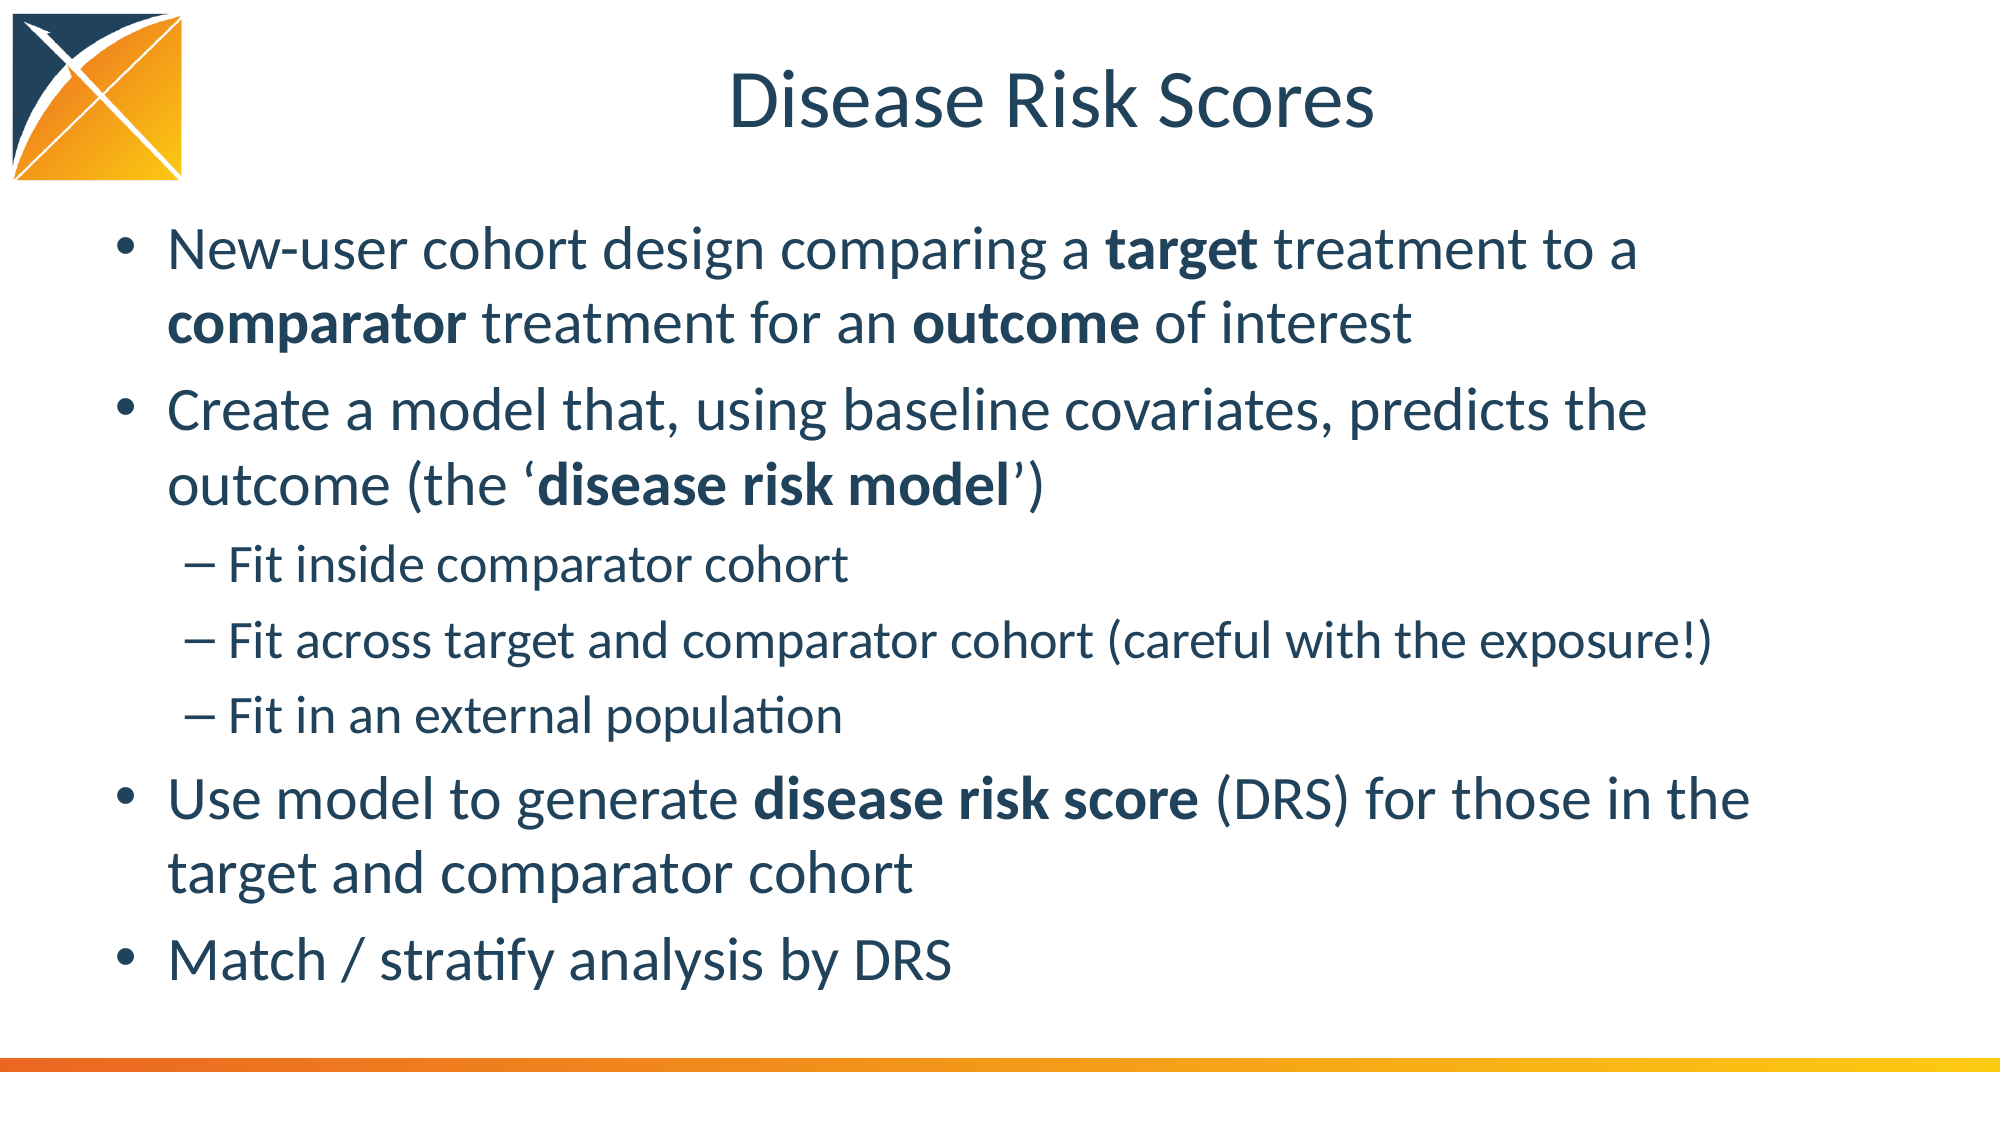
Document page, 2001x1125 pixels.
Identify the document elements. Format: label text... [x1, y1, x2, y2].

title Disease Risk Scores [205, 24, 1900, 163]
picture [0, 0, 206, 200]
list New-user cohort design comparing a target treatment to a comparator treatment for an outcome of interest Create a model that, using baseline covariates, predicts the outcome (the ‘disease risk model’) Fit inside comparator cohort Fit across target and comparator cohort (careful with the exposure!) Fit in an external population Use model to generate disease risk score (DRS) for those in the target and comparator cohort Match / stratify analysis by DRS [99, 200, 1900, 1005]
